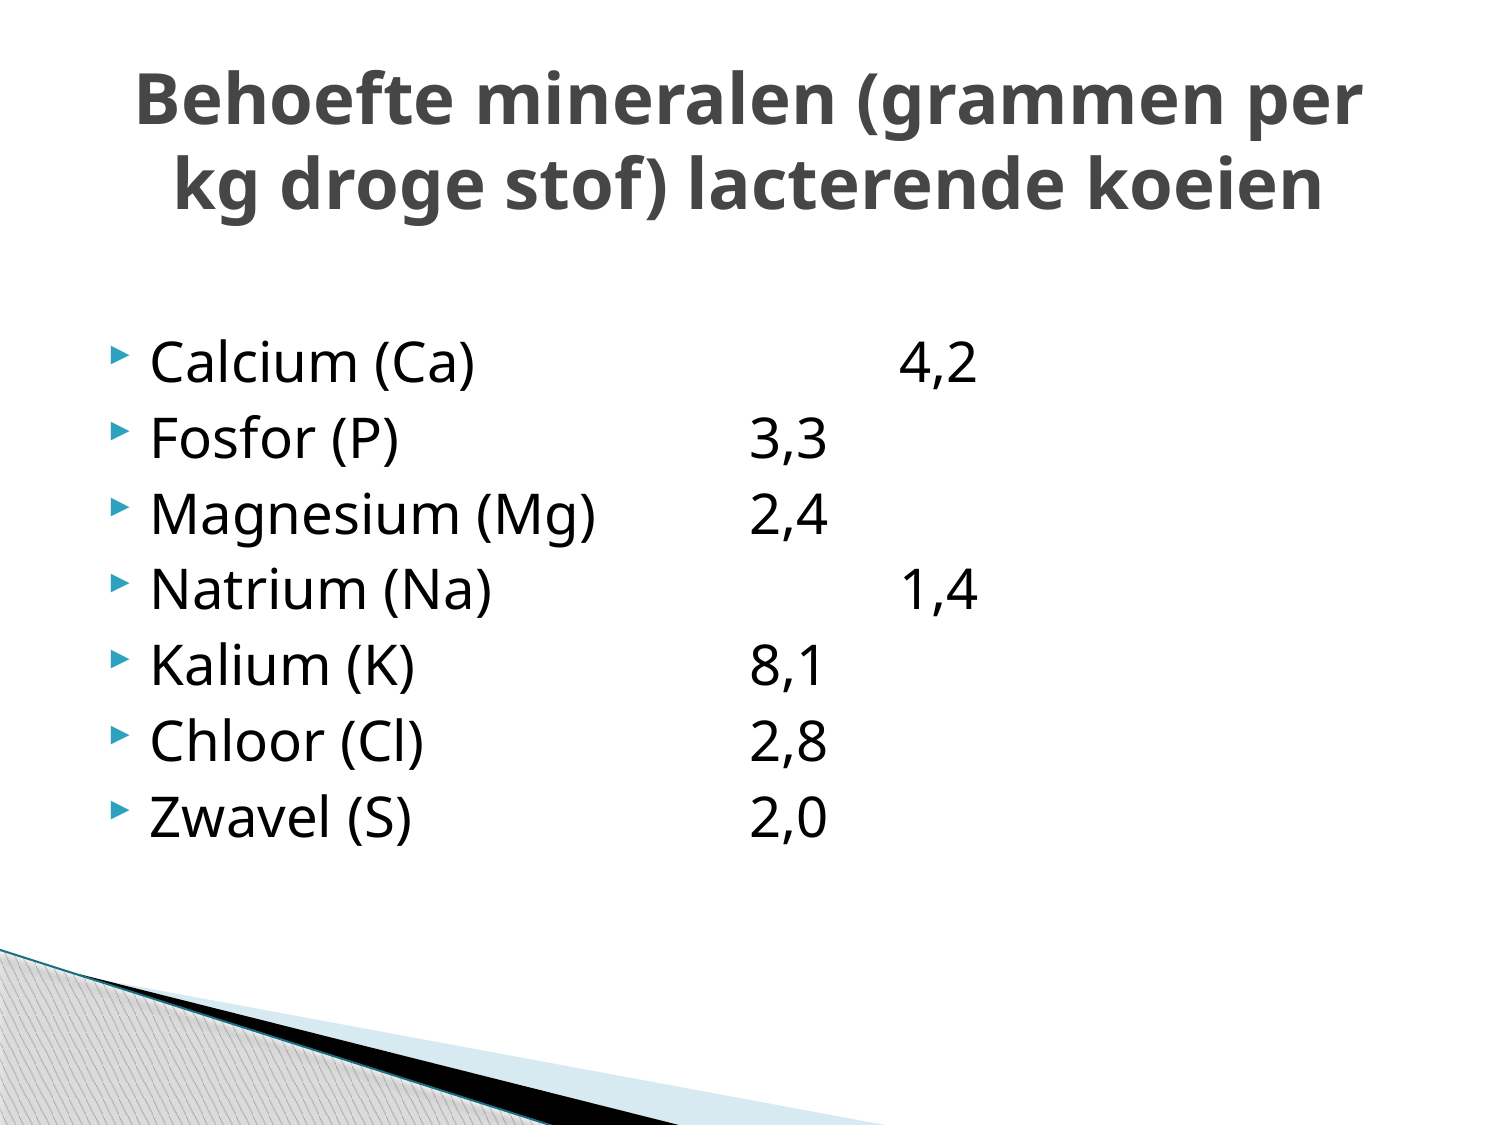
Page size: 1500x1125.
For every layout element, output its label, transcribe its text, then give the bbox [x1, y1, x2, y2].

title Behoefte mineralen (grammen per kg droge stof) lacterende koeien [75, 45, 1425, 233]
list Calcium (Ca) 4,2 Fosfor (P) 3,3 Magnesium (Mg) 2,4 Natrium (Na) 1,4 Kalium (K) 8,1 Chloor (Cl) 2,8 Zwavel (S) 2,0 [75, 243, 1425, 986]
